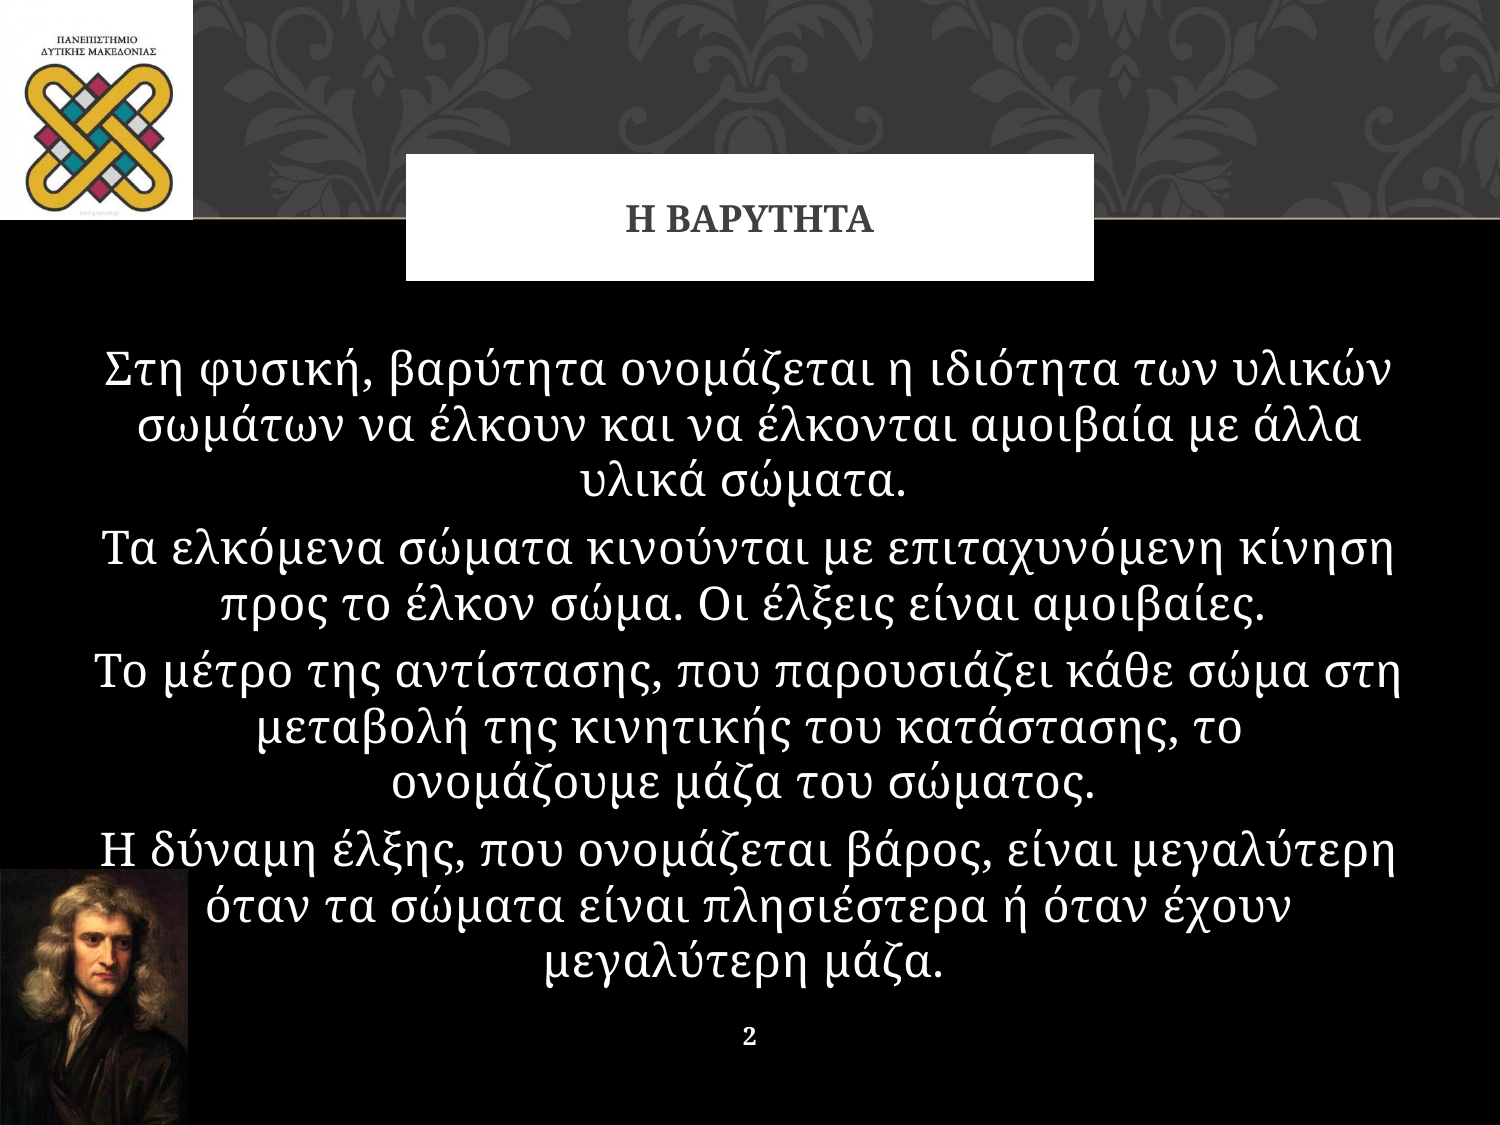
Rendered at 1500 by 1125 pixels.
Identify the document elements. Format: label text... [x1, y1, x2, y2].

list Στη φυσική, βαρύτητα ονομάζεται η ιδιότητα των υλικών σωμάτων να έλκουν και να έλκονται αμοιβαία με άλλα υλικά σώματα. Τα ελκόμενα σώματα κινούνται με επιταχυνόμενη κίνηση προς το έλκον σώμα. Οι έλξεις είναι αμοιβαίες. Το μέτρο της αντίστασης, που παρουσιάζει κάθε σώμα στη μεταβολή της κινητικής του κατάστασης, το ονομάζουμε μάζα του σώματος. Η δύναμη έλξης, που ονομάζεται βάρος, είναι μεγαλύτερη όταν τα σώματα είναι πλησιέστερα ή όταν έχουν μεγαλύτερη μάζα. [75, 331, 1425, 1000]
picture [0, 0, 193, 220]
title Η ΒΑΡΥΤΗΤΑ [406, 154, 1094, 281]
slide_number 2 [662, 1012, 838, 1063]
picture [0, 869, 188, 1125]
